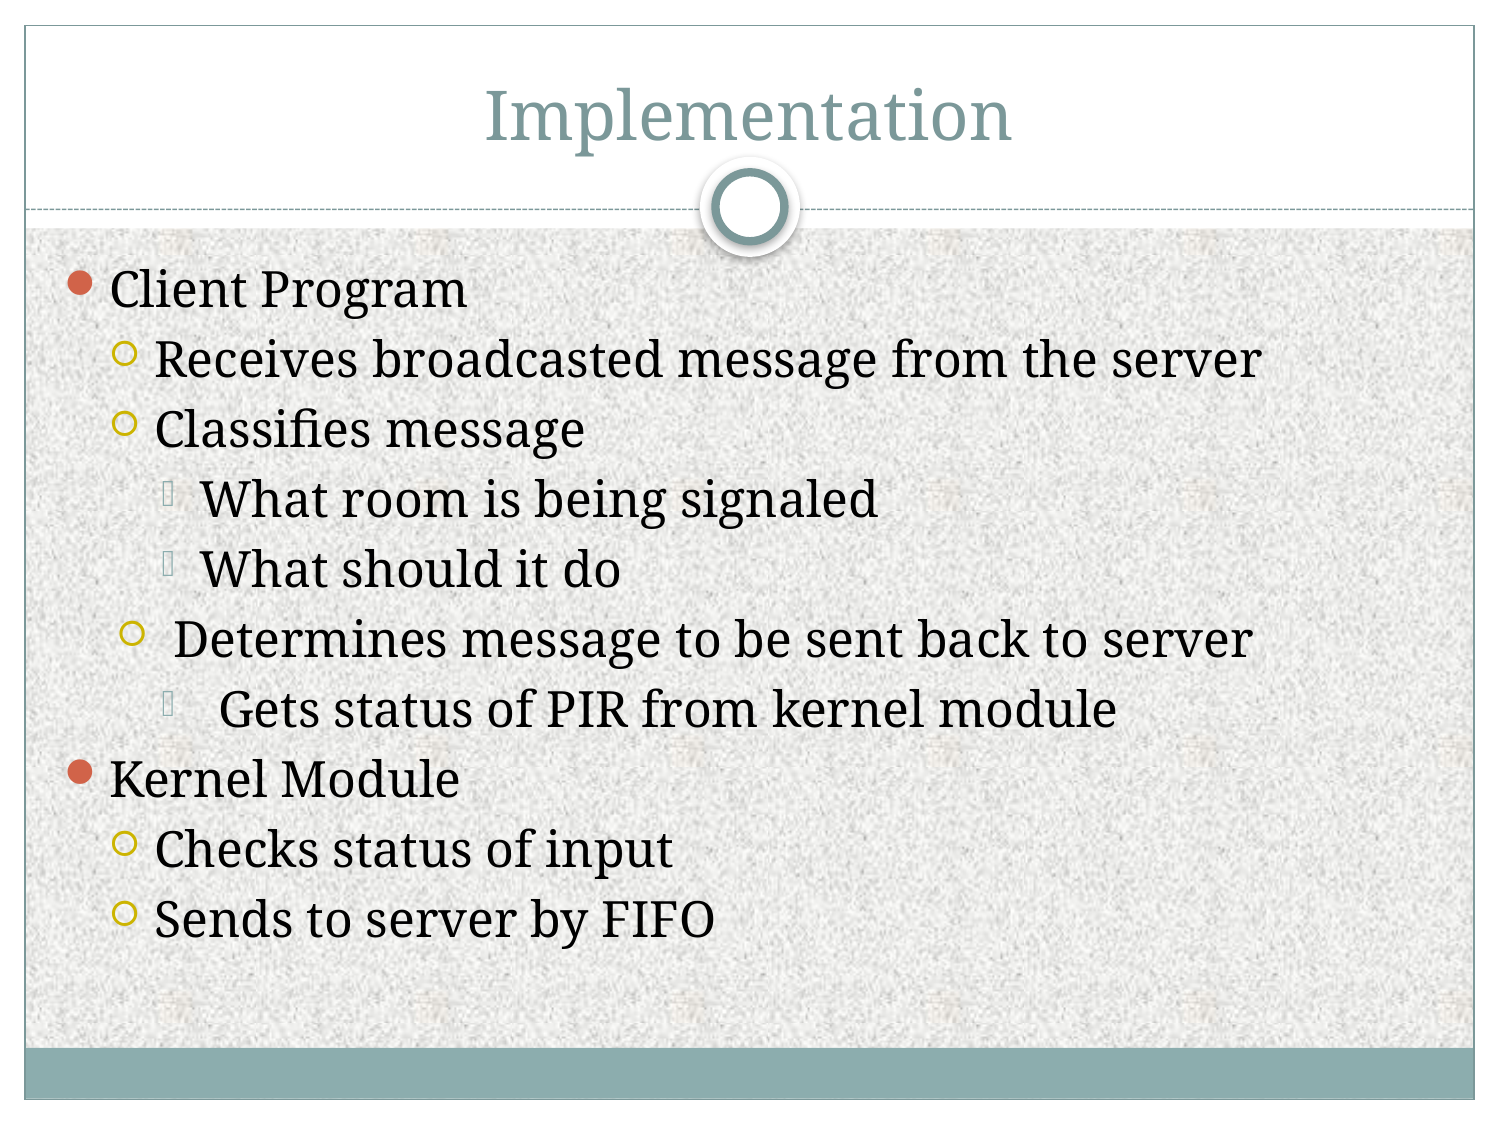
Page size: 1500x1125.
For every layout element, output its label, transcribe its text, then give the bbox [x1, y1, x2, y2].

title Implementation [49, 37, 1450, 162]
picture [26, 229, 1473, 1047]
list Client Program Receives broadcasted message from the server Classifies message What room is being signaled What should it do Determines message to be sent back to server Gets status of PIR from kernel module Kernel Module Checks status of input Sends to server by FIFO [49, 250, 1445, 1001]
